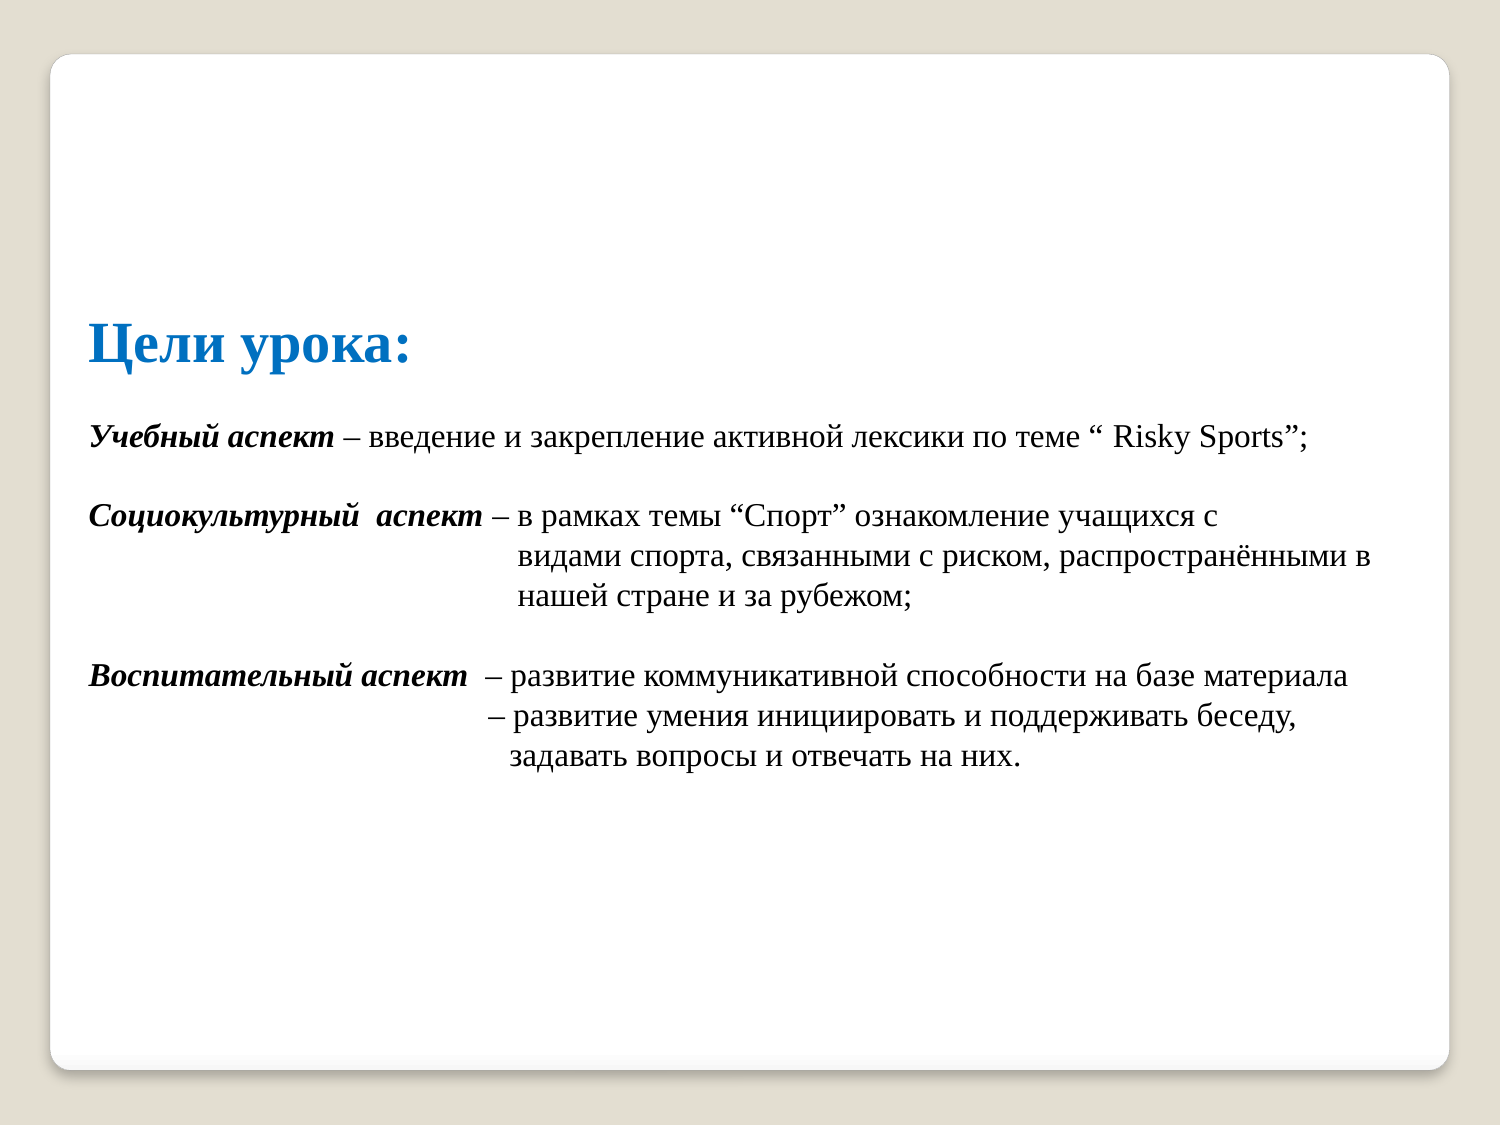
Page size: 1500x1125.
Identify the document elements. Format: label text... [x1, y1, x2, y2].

text_box Цели урока: Учебный аспект – введение и закрепление активной лексики по теме “ Risky Sports”; Социокультурный аспект – в рамках темы “Спорт” ознакомление учащихся с видами спорта, связанными с риском, распространёнными в нашей стране и за рубежом; Воспитательный аспект – развитие коммуникативной способности на базе материала – развитие умения инициировать и поддерживать беседу, задавать вопросы и отвечать на них. [0, 296, 1500, 901]
